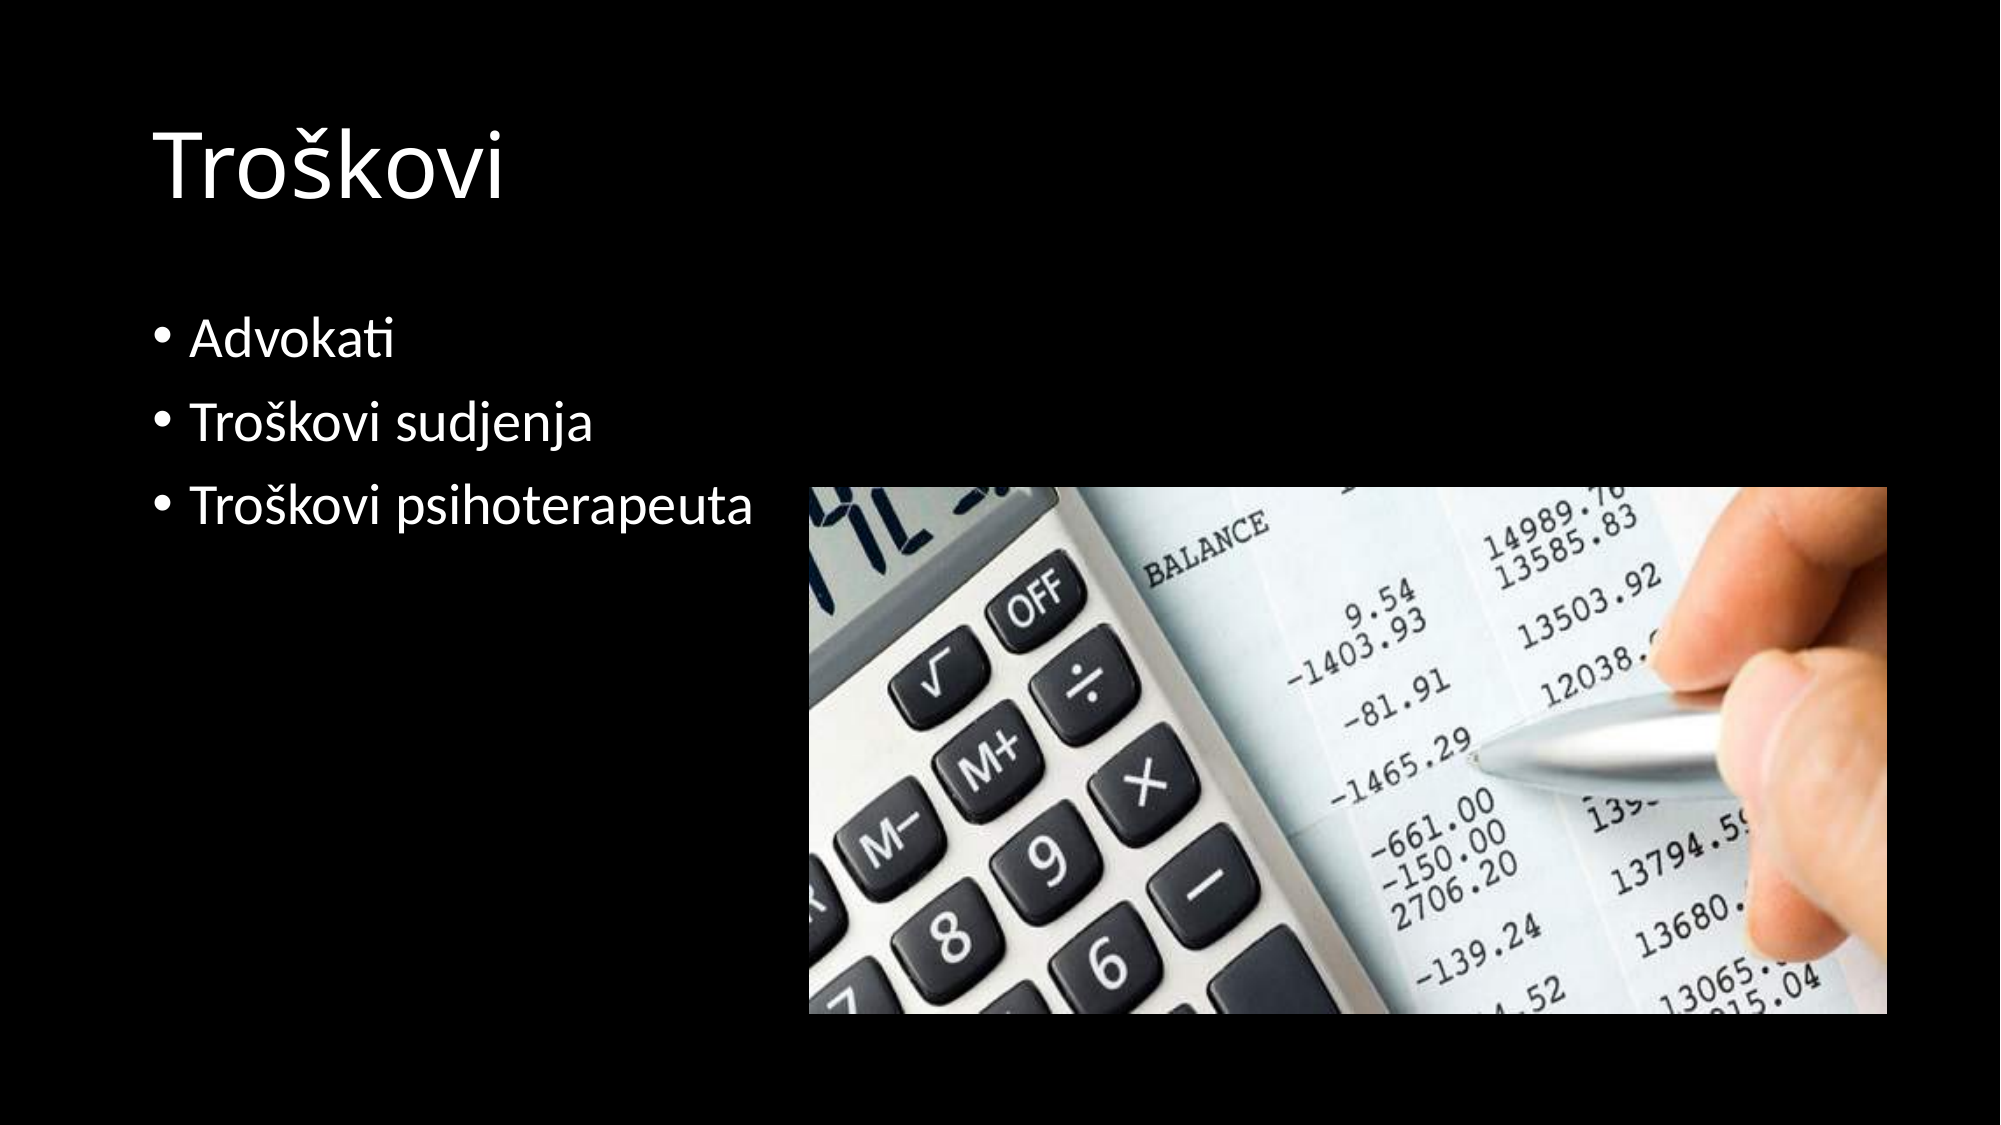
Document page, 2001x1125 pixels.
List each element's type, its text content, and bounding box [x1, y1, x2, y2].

title Troškovi [137, 59, 1863, 278]
picture [808, 487, 1887, 1014]
list Advokati Troškovi sudjenja Troškovi psihoterapeuta [137, 299, 1863, 1014]
